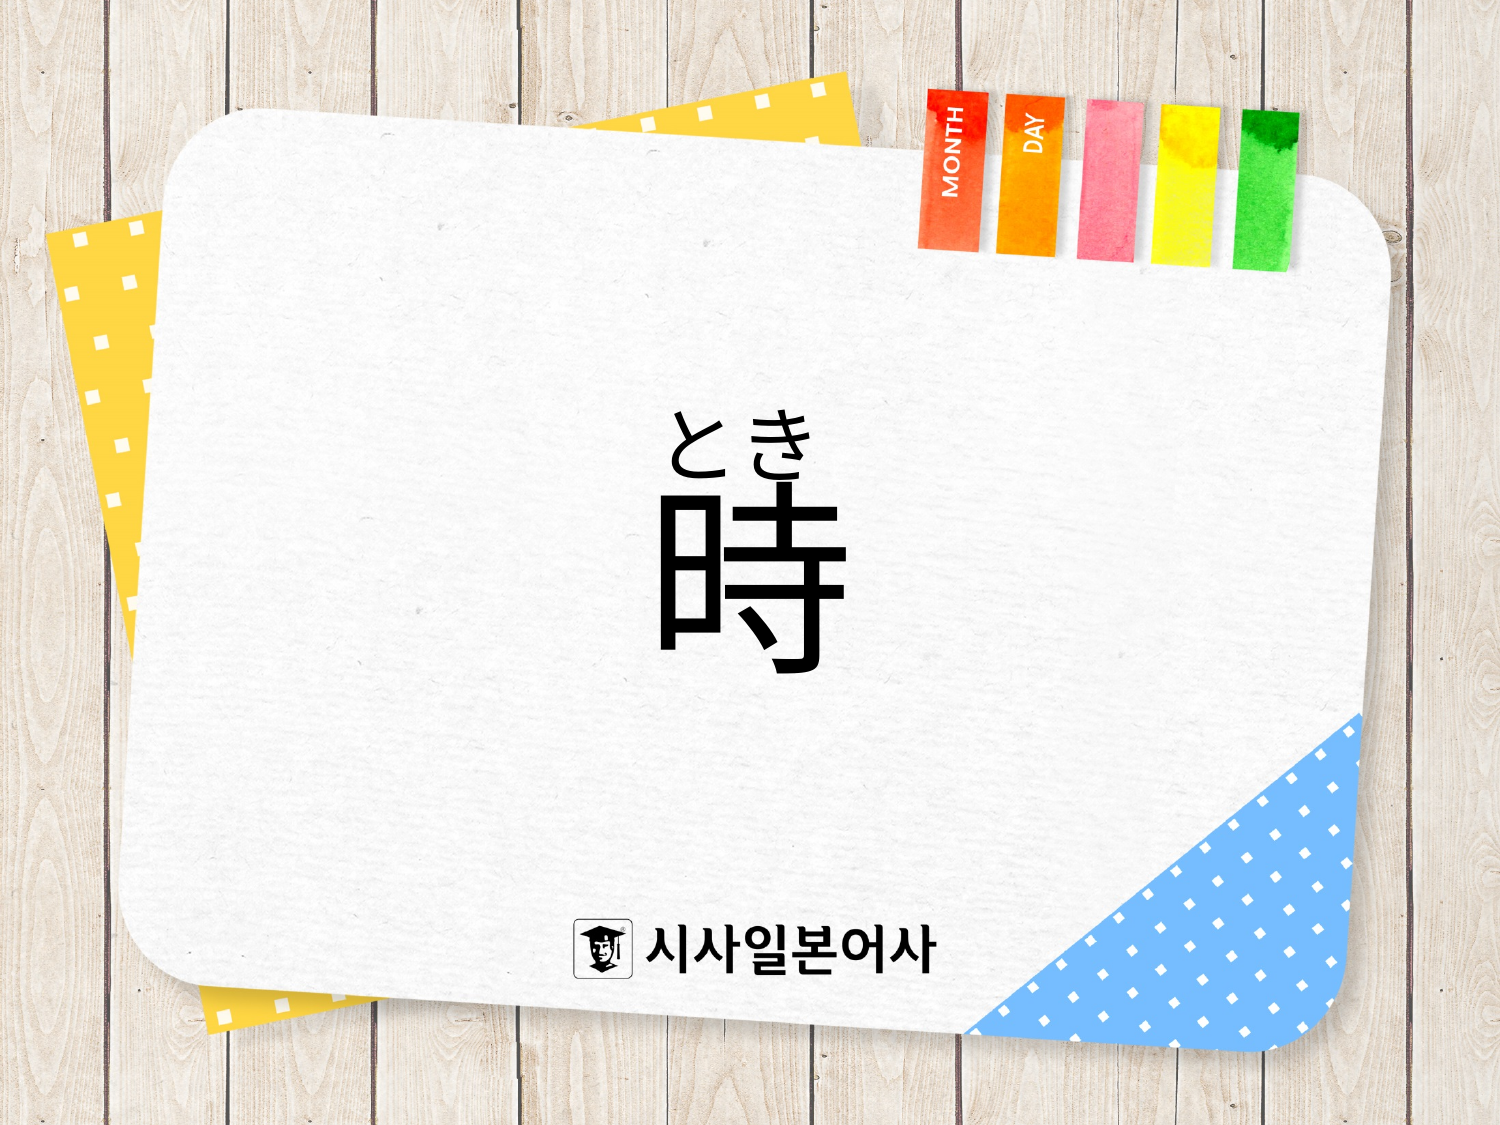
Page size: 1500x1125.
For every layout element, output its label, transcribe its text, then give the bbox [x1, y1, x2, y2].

picture [0, 0, 1500, 1125]
text_box とき [640, 385, 837, 501]
title 時 [75, 338, 1425, 811]
